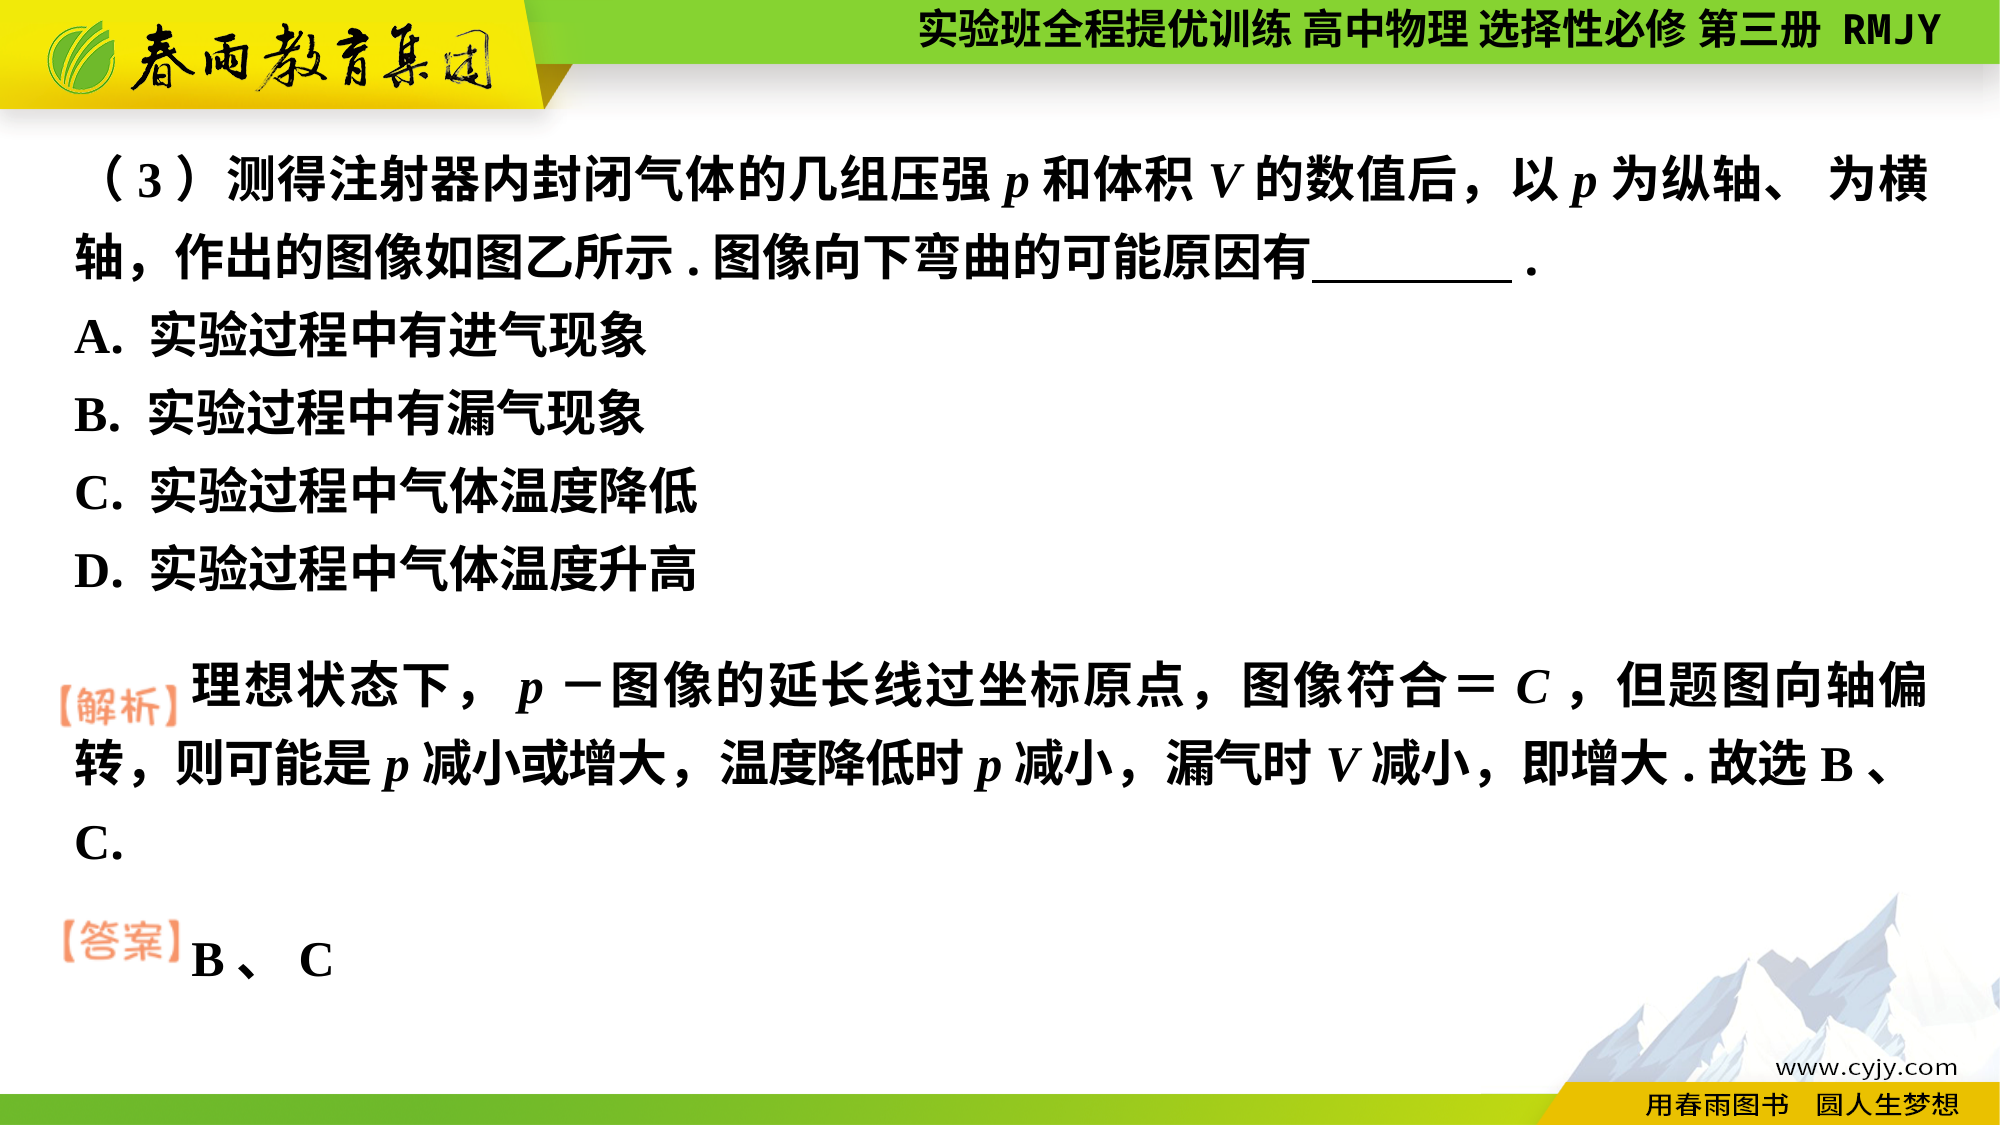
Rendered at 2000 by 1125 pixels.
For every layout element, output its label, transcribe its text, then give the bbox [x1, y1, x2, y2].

text_box B、C [59, 888, 362, 994]
picture [0, 0, 2000, 1125]
